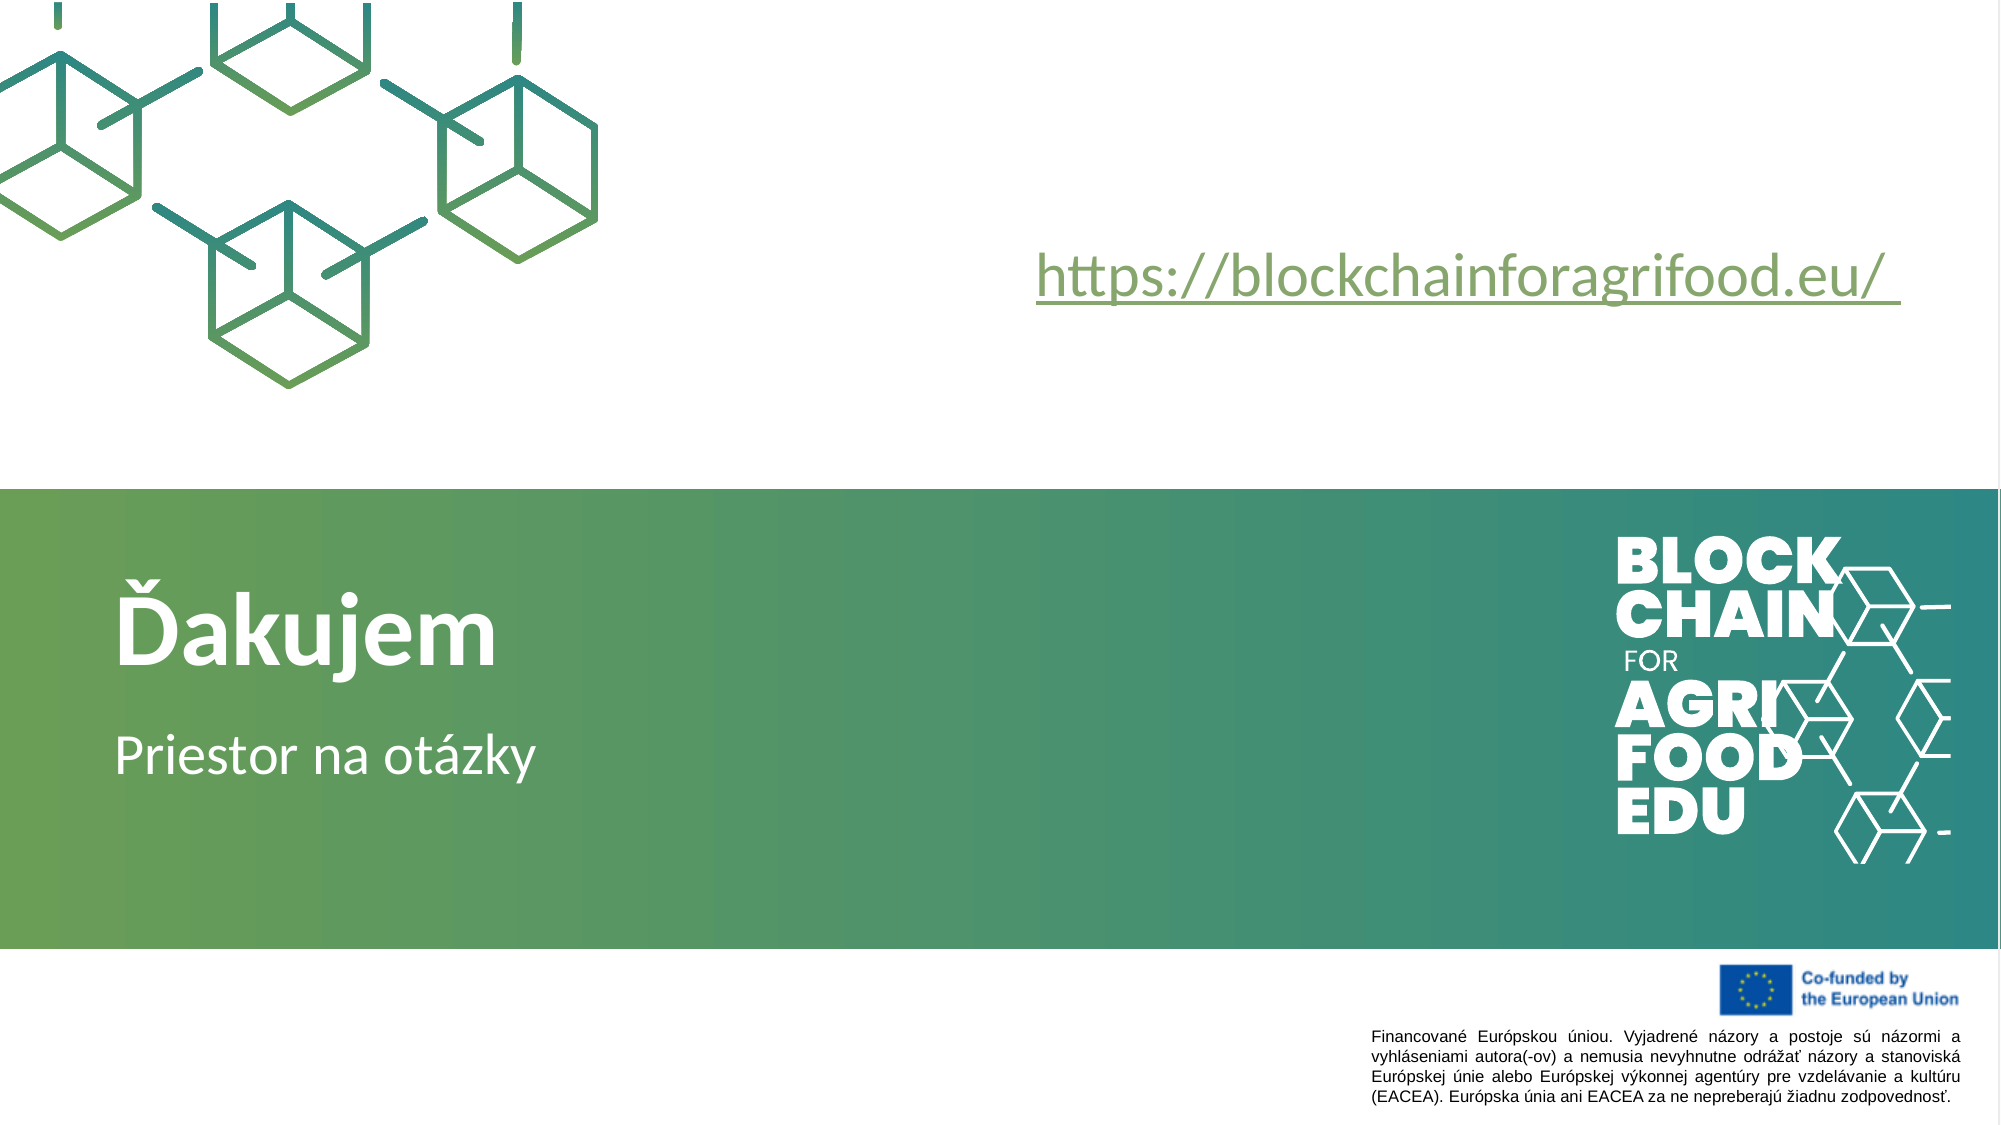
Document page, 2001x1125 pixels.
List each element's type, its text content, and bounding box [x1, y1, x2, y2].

list https://blockchainforagrifood.eu/ [922, 207, 1916, 346]
picture [1716, 961, 1977, 1019]
list Ďakujem [99, 562, 624, 700]
text_box Financované Európskou úniou. Vyjadrené názory a postoje sú názormi a vyhláseniami autora(-ov) a nemusia nevyhnutne odrážať názory a stanoviská Európskej únie alebo Európskej výkonnej agentúry pre vzdelávanie a kultúru (EACEA). Európska únia ani EACEA za ne nepreberajú žiadnu zodpovednosť. [1356, 1018, 1977, 1113]
list Priestor na otázky [99, 700, 624, 816]
